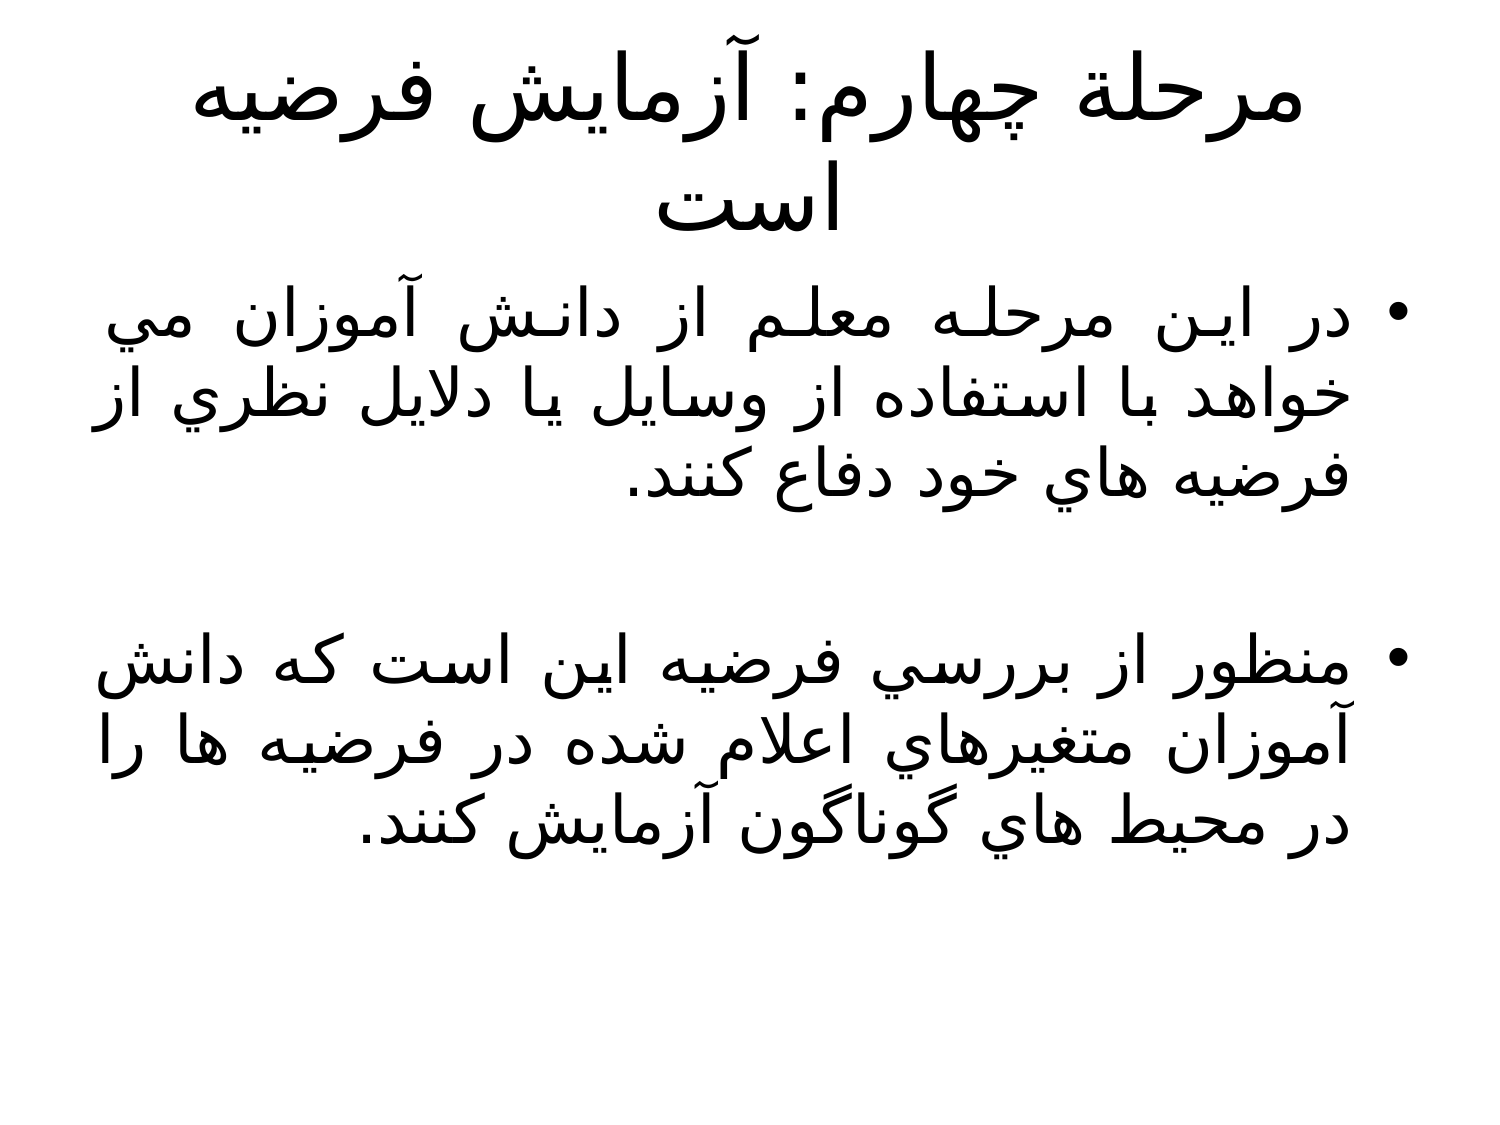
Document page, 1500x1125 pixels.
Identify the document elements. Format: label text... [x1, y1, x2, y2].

title مرحلة چهارم: آزمايش فرضيه است [75, 45, 1425, 233]
list در اين مرحله معلم از دانش آموزان مي خواهد با استفاده از وسايل يا دلايل نظري از فرضيه هاي خود دفاع كنند. منظور از بررسي فرضيه اين است كه دانش آموزان متغيرهاي اعلام شده در فرضيه ها را در محيط هاي گوناگون آزمايش كنند. [75, 262, 1425, 1005]
